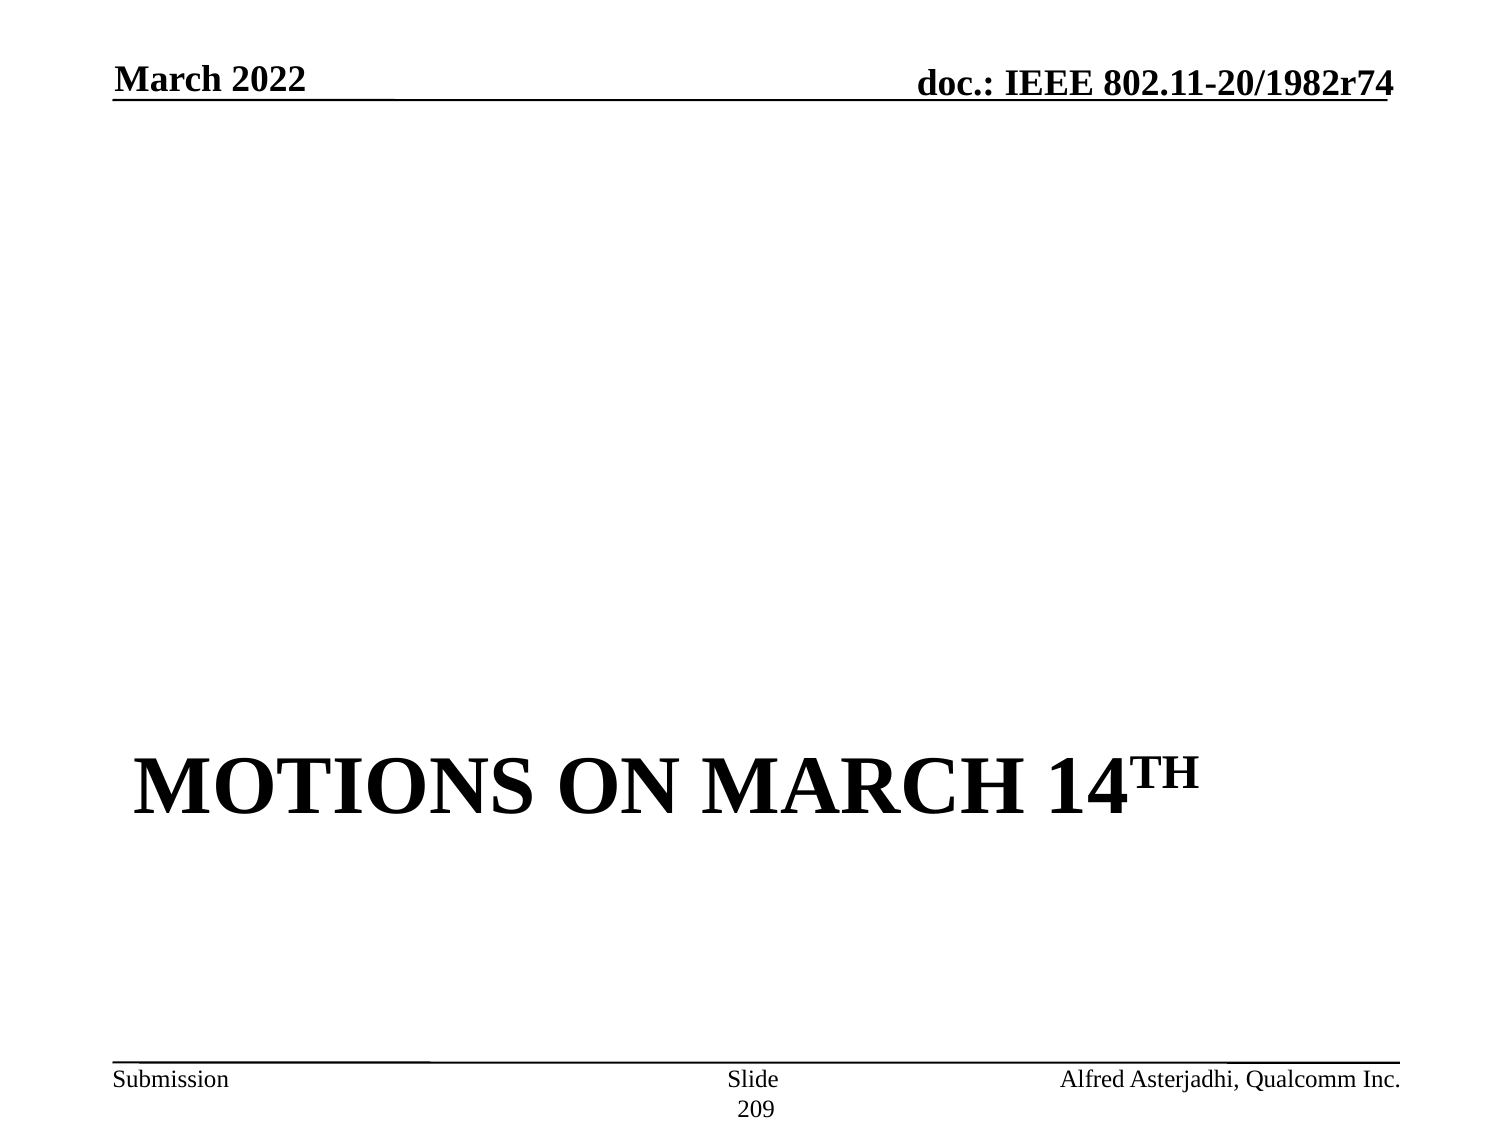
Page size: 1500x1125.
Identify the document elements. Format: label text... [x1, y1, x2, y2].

slide_number Slide 209 [712, 1061, 800, 1123]
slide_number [114, 54, 423, 100]
footer Alfred Asterjadhi, Qualcomm Inc. [878, 1061, 1402, 1093]
title Motions on March 14th [118, 722, 1394, 947]
